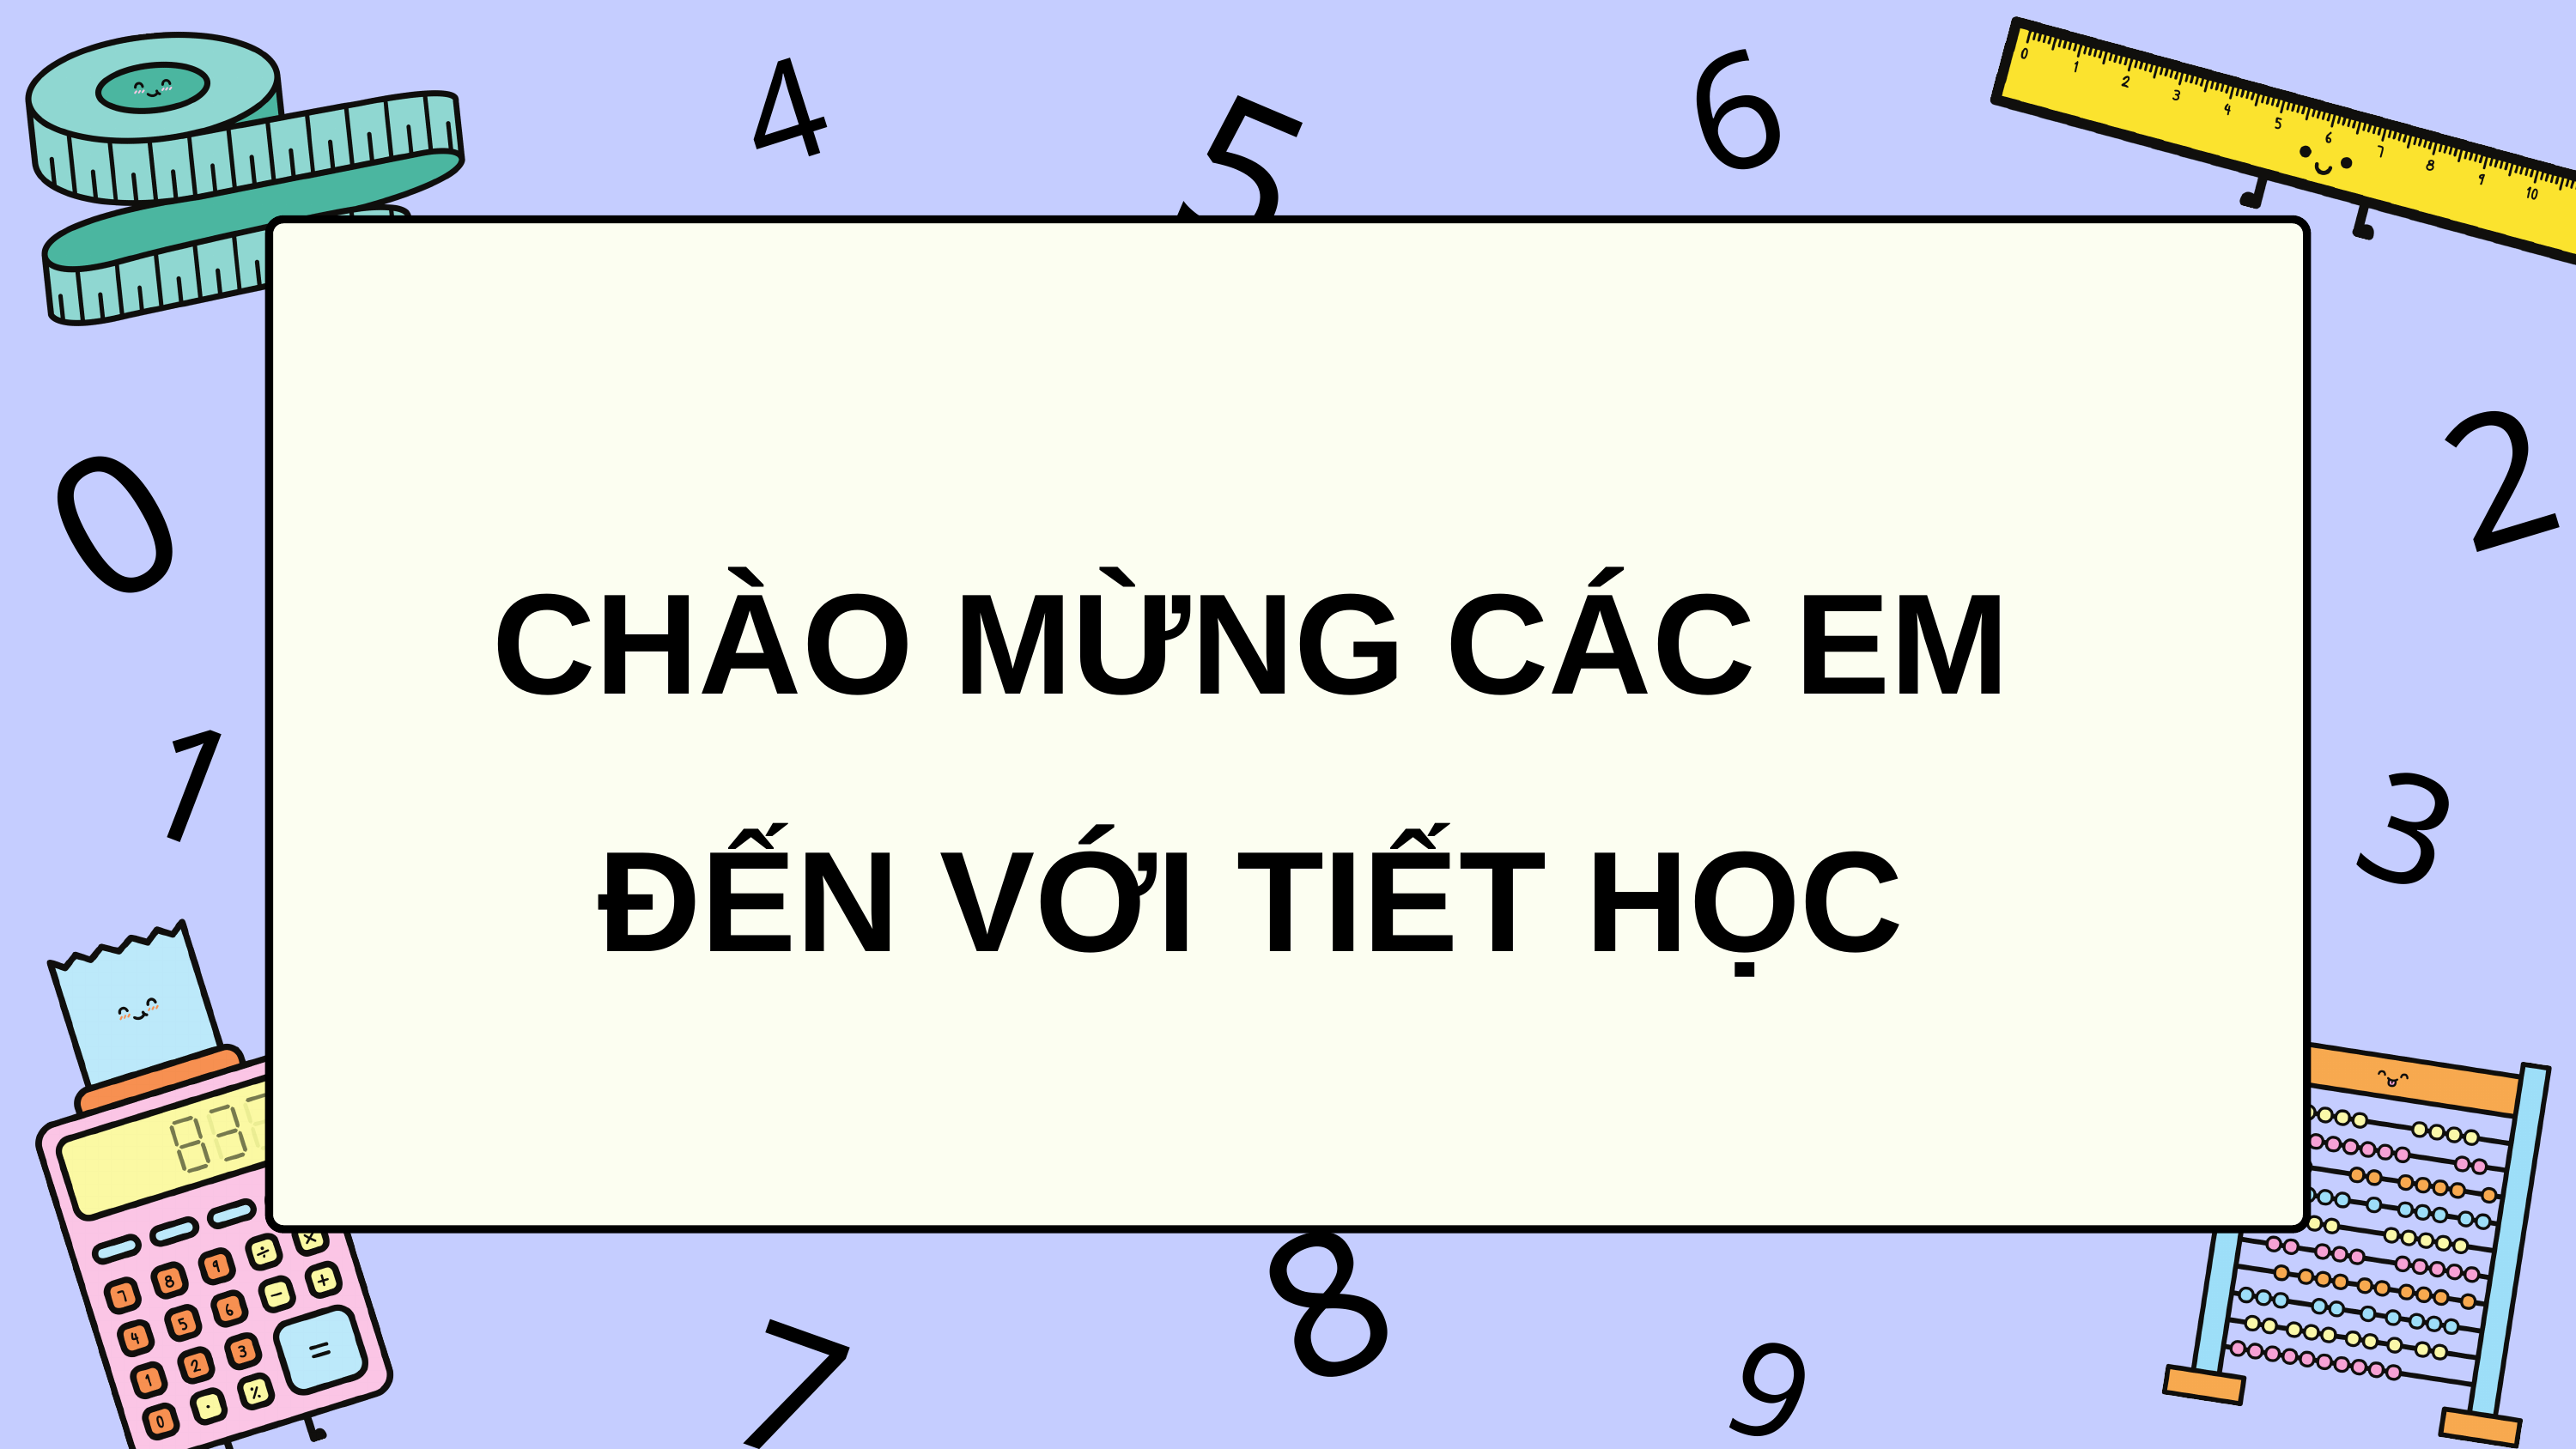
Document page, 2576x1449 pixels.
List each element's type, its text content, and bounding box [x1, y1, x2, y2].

text_box 5 [1108, 0, 1400, 215]
text_box 0 [0, 361, 237, 658]
text_box 9 [1674, 1272, 1873, 1449]
text_box 3 [2314, 700, 2512, 933]
text_box 2 [2365, 318, 2576, 604]
text_box 7 [683, 1242, 911, 1449]
picture [18, 2, 475, 331]
text_box 6 [1615, 0, 1846, 215]
text_box 8 [1214, 1240, 1443, 1437]
picture [0, 900, 405, 1449]
text_box 1 [75, 640, 263, 901]
picture [1982, 15, 2576, 297]
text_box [269, 219, 2307, 1230]
text_box 4 [678, 0, 880, 210]
picture [2162, 1029, 2576, 1449]
